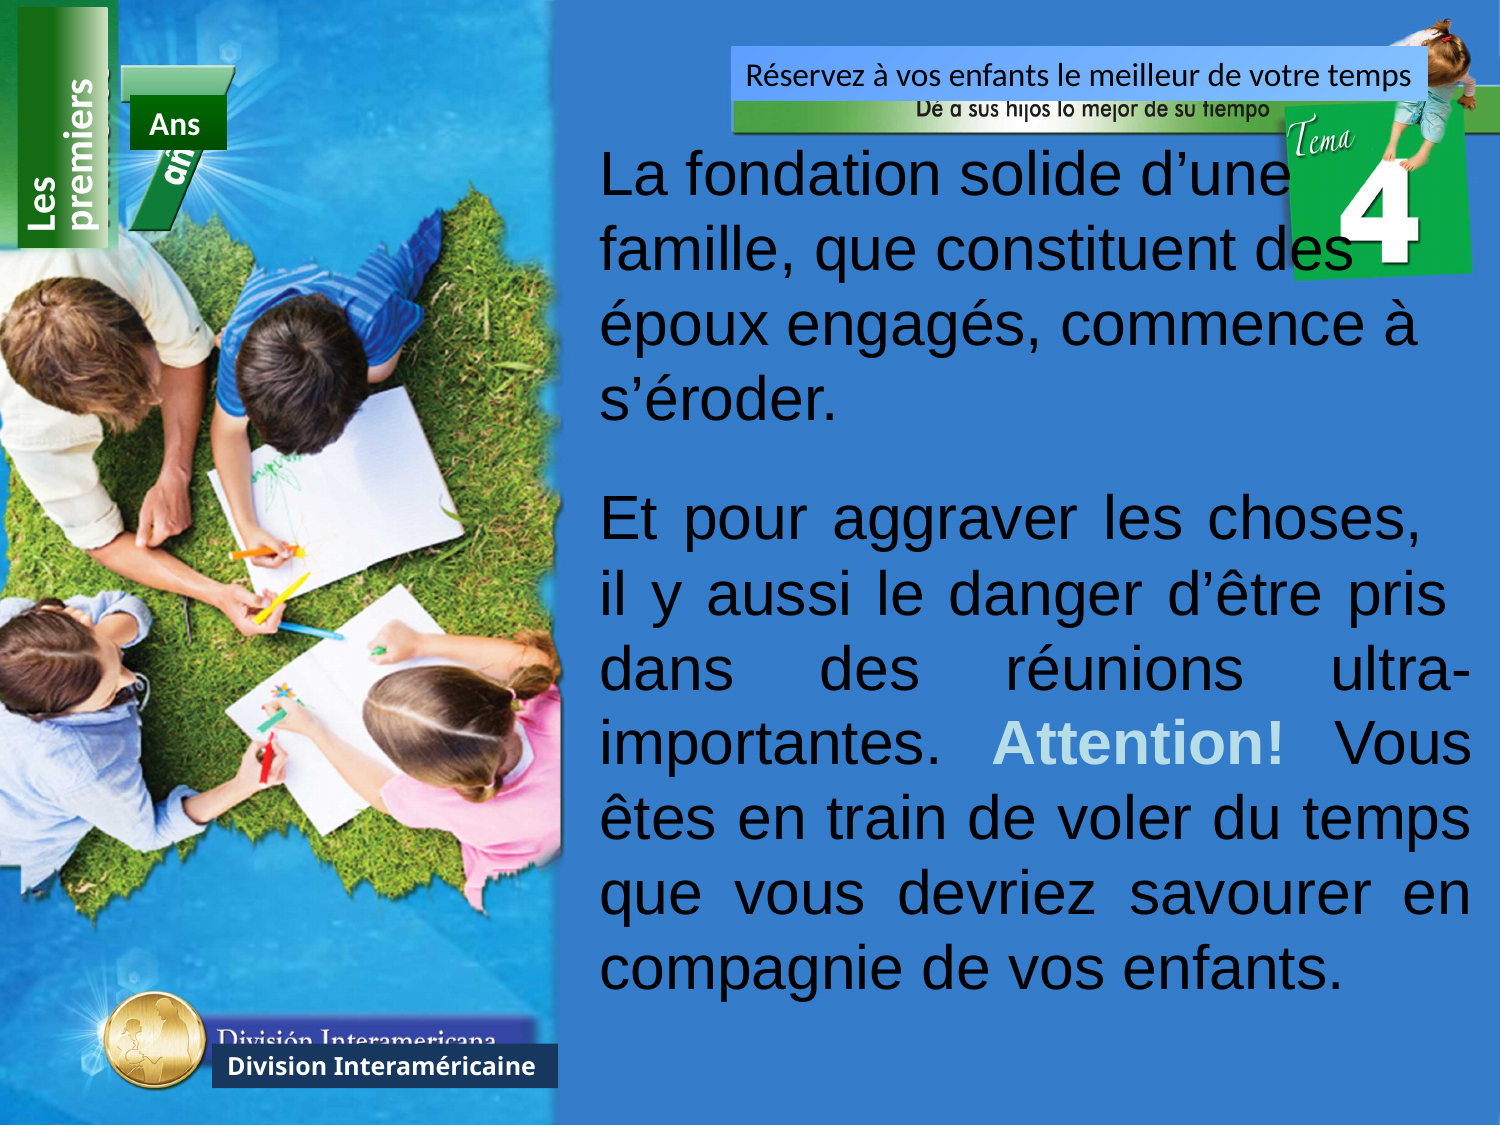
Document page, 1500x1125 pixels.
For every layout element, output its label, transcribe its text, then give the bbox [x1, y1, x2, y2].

text_box Ans [130, 95, 227, 150]
text_box Réservez à vos enfants le meilleur de votre temps [730, 46, 1428, 101]
picture [0, 0, 1500, 1125]
text_box La fondation solide d’une famille, que constituent des époux engagés, commence à s’éroder. Et pour aggraver les choses, il y aussi le danger d’être pris dans des réunions ultra-importantes. Attention! Vous êtes en train de voler du temps que vous devriez savourer en compagnie de vos enfants. [584, 125, 1489, 1010]
text_box Division Interaméricaine [212, 1043, 558, 1089]
text_box Les premiers [17, 7, 108, 248]
